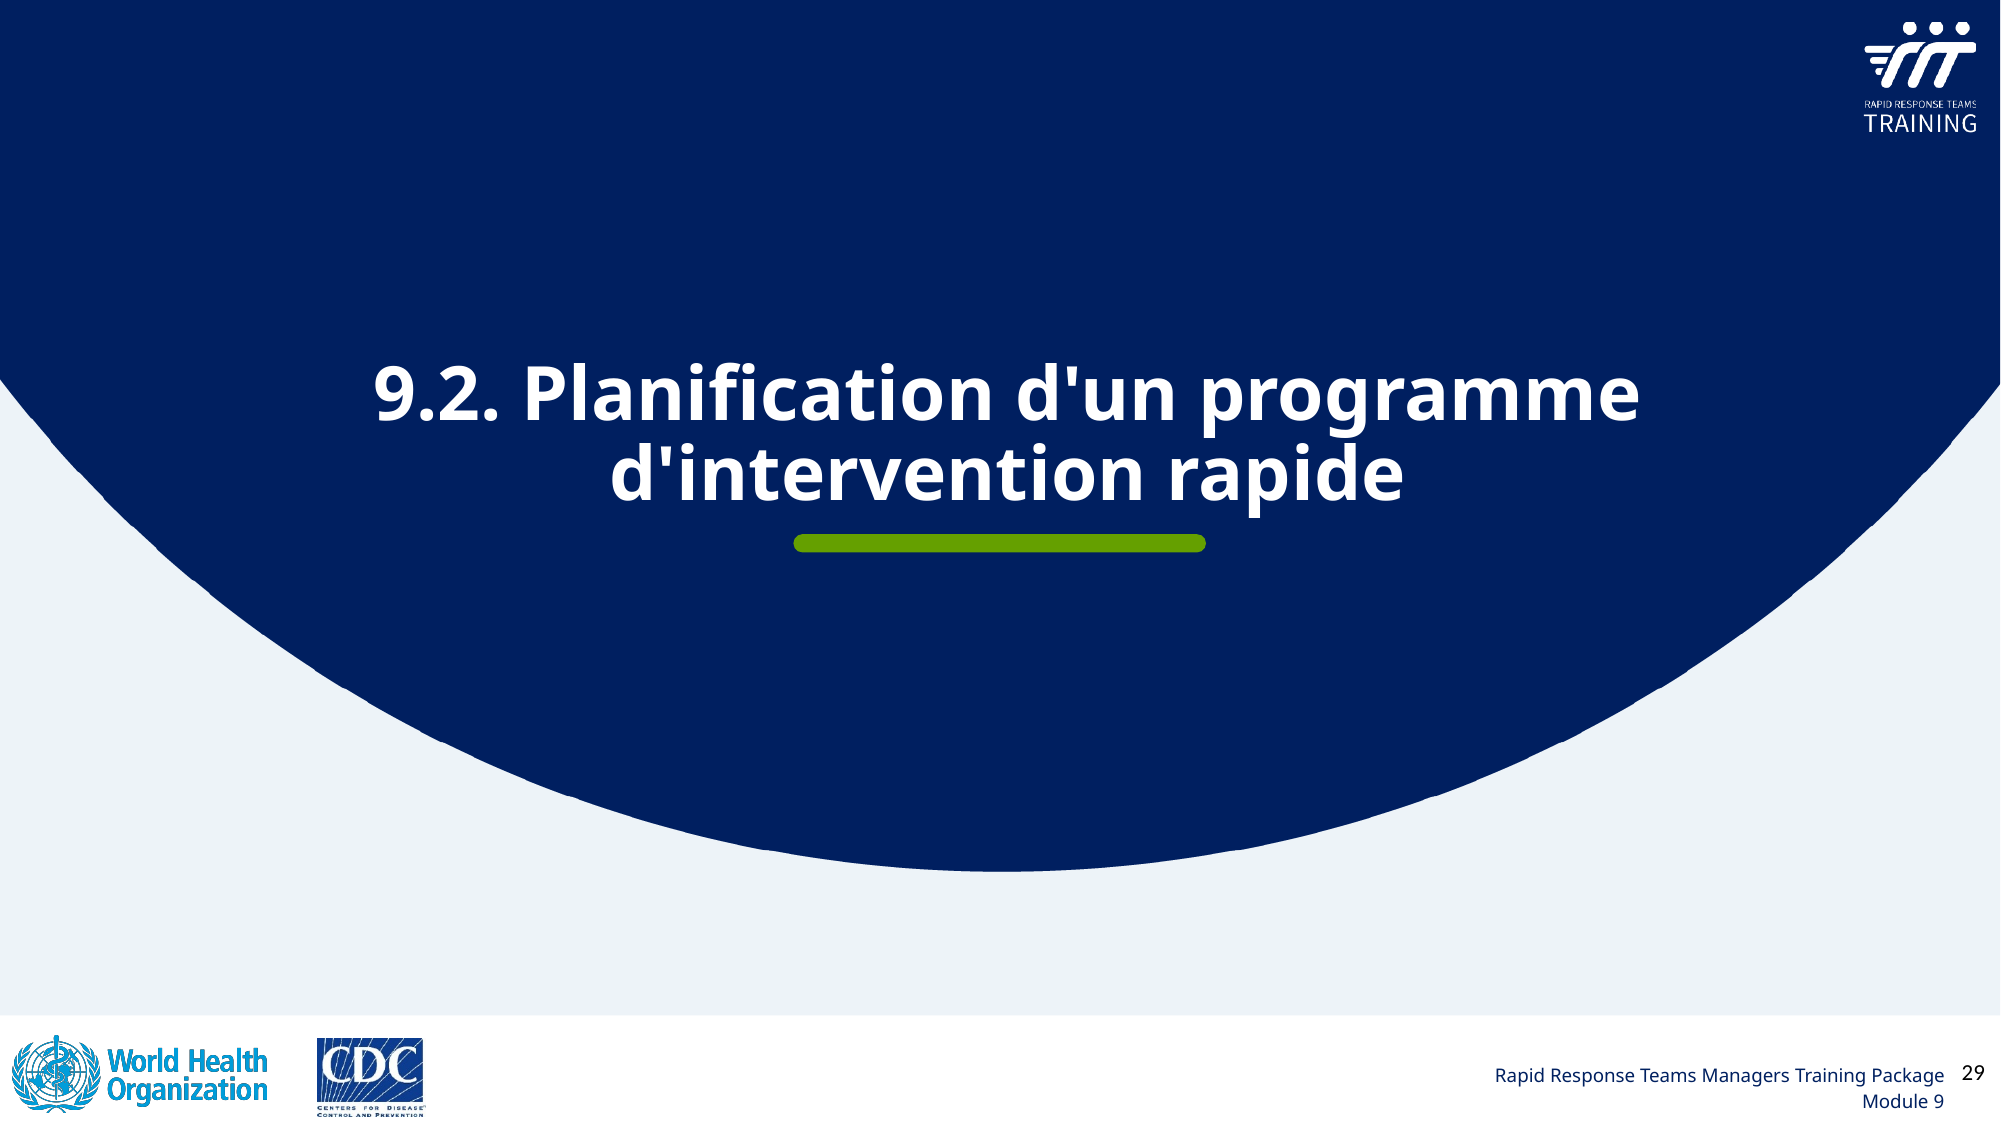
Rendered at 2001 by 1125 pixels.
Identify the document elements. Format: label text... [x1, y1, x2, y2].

picture [50, 1108, 62, 1113]
picture [36, 1088, 78, 1105]
picture [40, 1062, 47, 1070]
picture [24, 1054, 36, 1087]
picture [34, 1054, 43, 1078]
picture [317, 1038, 426, 1117]
picture [0, 0, 2001, 904]
picture [46, 1056, 54, 1062]
picture [71, 1053, 90, 1091]
slide_number 29 [1931, 1050, 2000, 1103]
picture [12, 1035, 54, 1068]
picture [59, 1035, 267, 1113]
picture [12, 1083, 48, 1113]
picture [22, 1062, 26, 1077]
picture [30, 1083, 37, 1091]
list 9.2. Planification d'un programme d'intervention rapide [338, 282, 1678, 591]
